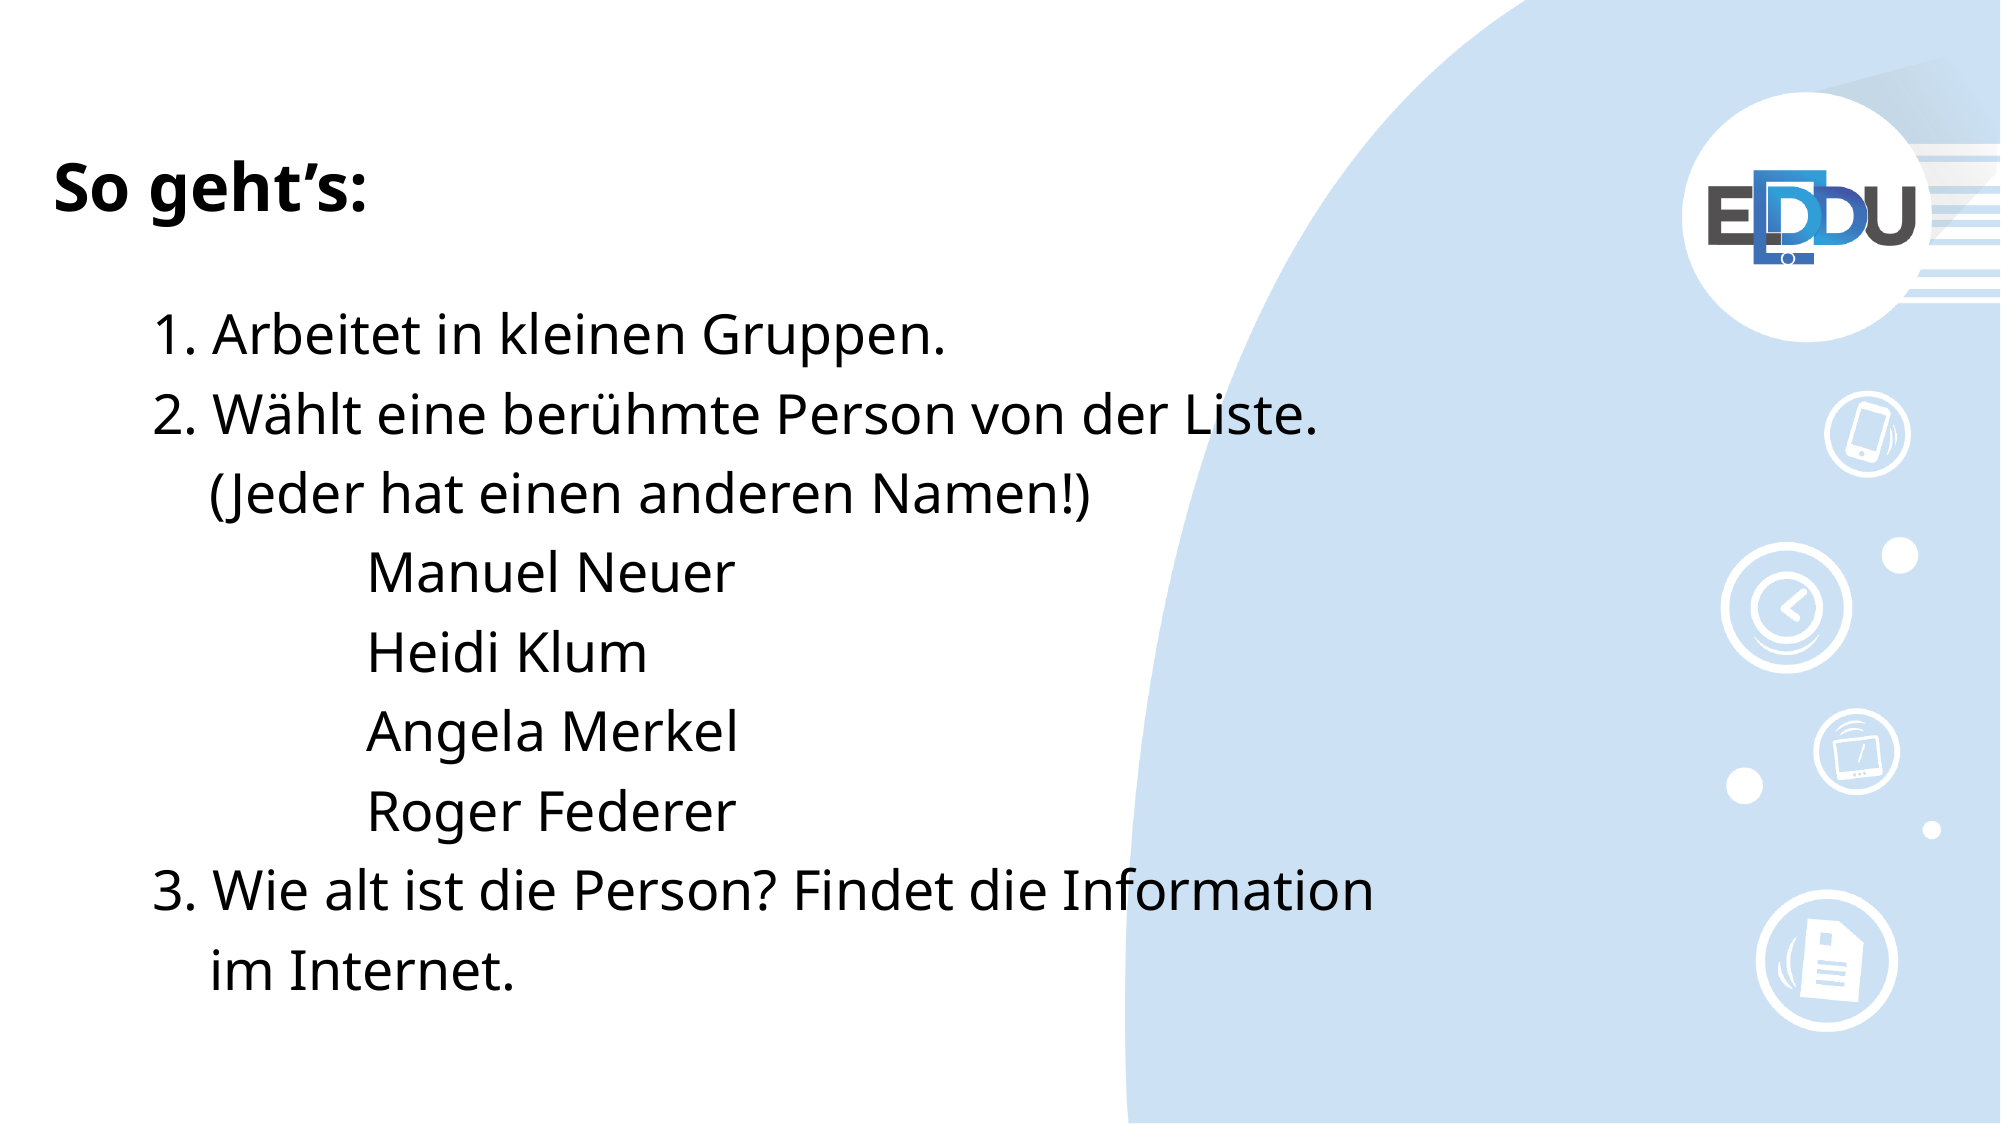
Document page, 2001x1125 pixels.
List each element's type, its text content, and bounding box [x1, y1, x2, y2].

list 1. Arbeitet in kleinen Gruppen. 2. Wählt eine berühmte Person von der Liste. (Jeder hat einen anderen Namen!) Manuel Neuer Heidi Klum Angela Merkel Roger Federer 3. Wie alt ist die Person? Findet die Information im Internet. [137, 299, 1595, 1014]
title So geht’s: [38, 102, 1595, 278]
picture [0, 0, 2001, 1125]
